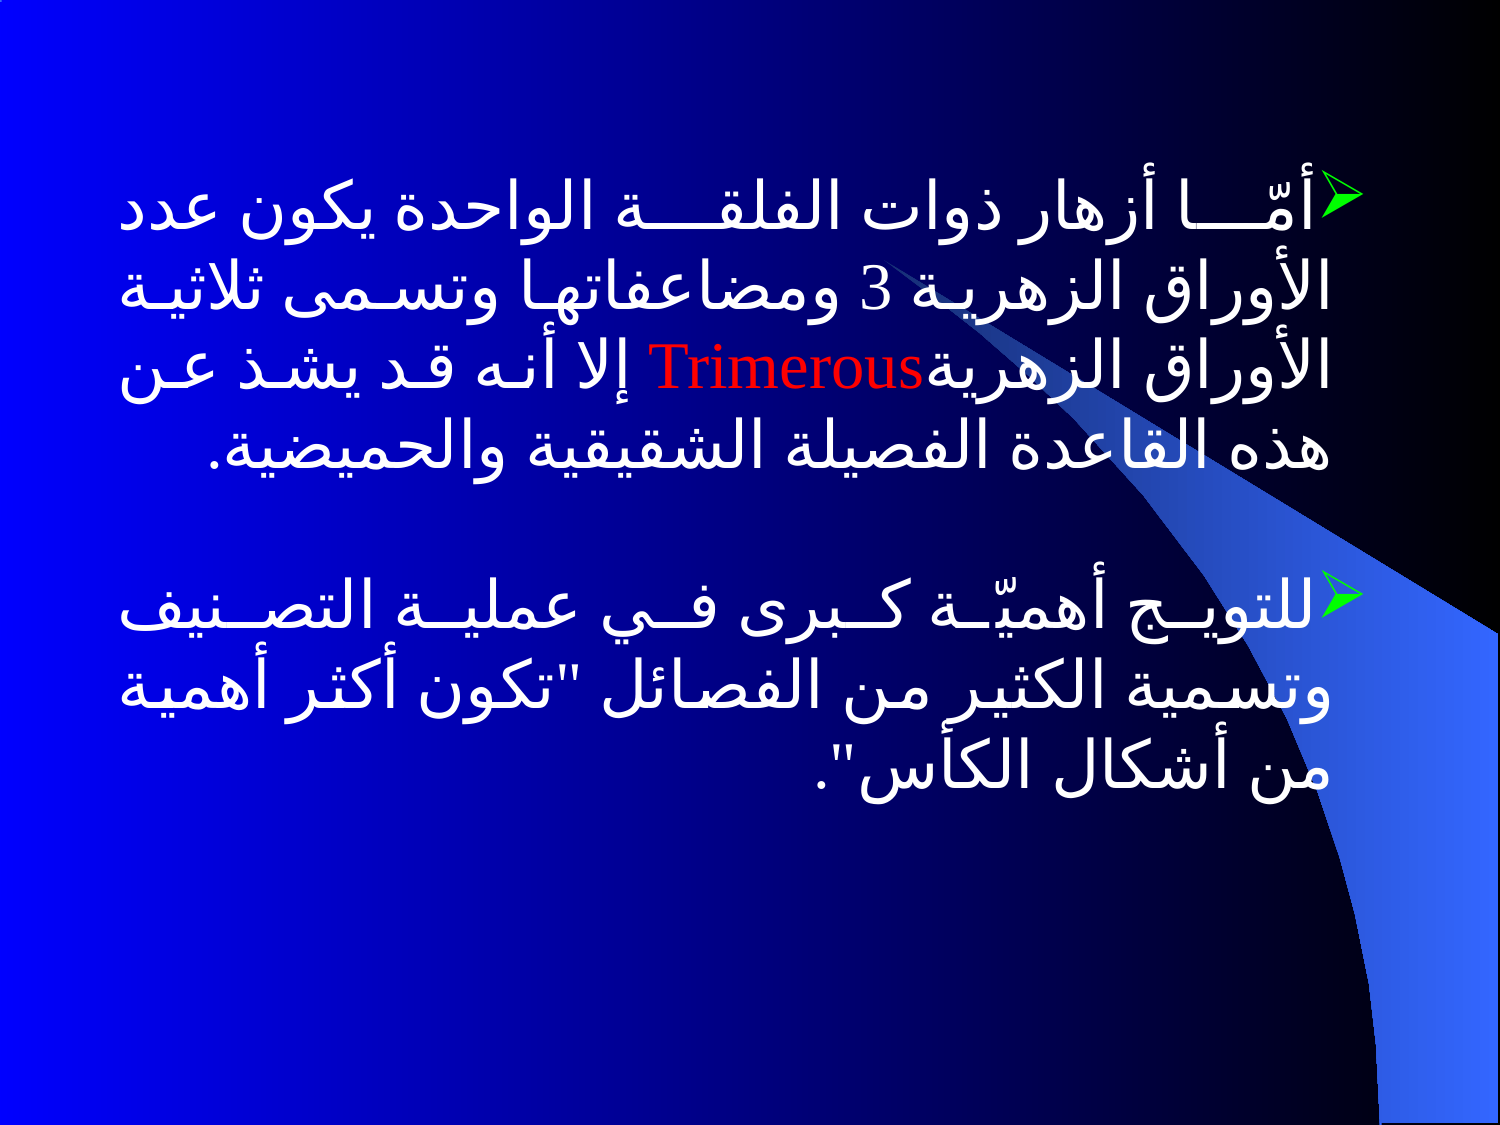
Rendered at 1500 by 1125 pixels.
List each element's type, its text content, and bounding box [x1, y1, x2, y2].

text_box أمّا أزهار ذوات الفلقة الواحدة يكون عدد الأوراق الزهرية 3 ومضاعفاتها وتسمى ثلاثية الأوراق الزهريةTrimerous إلا أنه قد يشذ عن هذه القاعدة الفصيلة الشقيقية والحميضية. للتويج أهميّة كبرى في عملية التصنيف وتسمية الكثير من الفصائل "تكون أكثر أهمية من أشكال الكأس". [87, 74, 1400, 1038]
